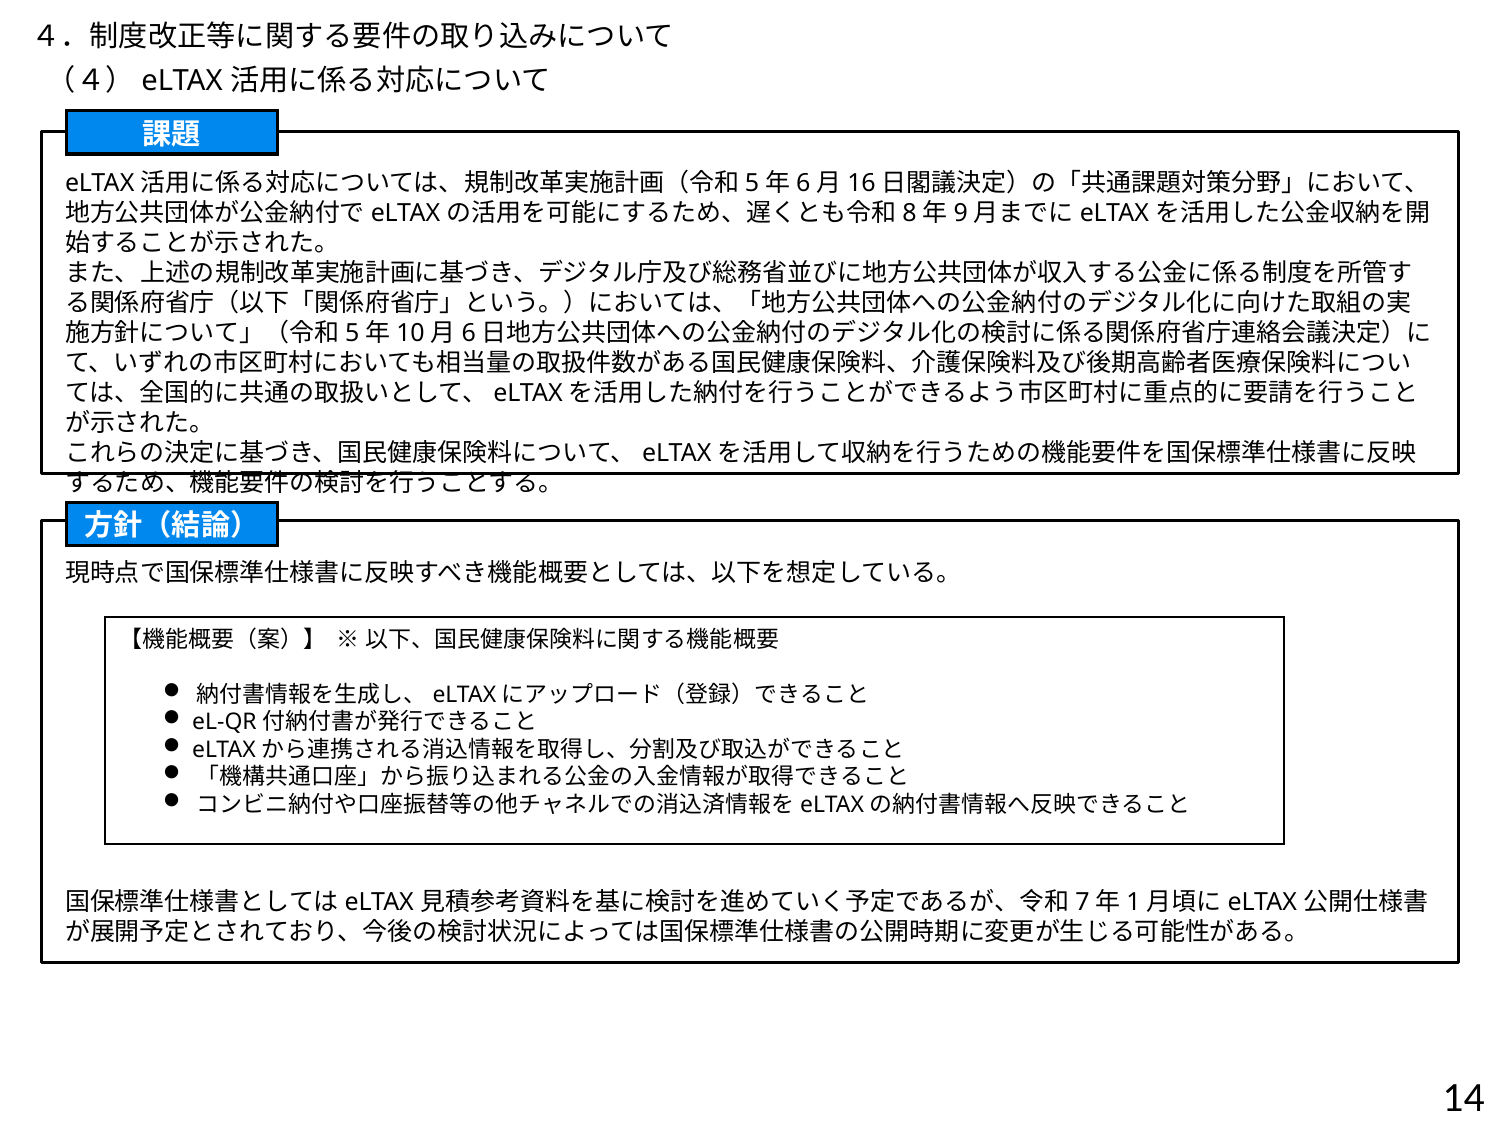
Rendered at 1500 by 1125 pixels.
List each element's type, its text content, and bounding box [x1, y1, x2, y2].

text_box 【機能概要（案）】 ※ 以下、国民健康保険料に関する機能概要 納付書情報を生成し、eLTAXにアップロード（登録）できること eL-QR付納付書が発行できること eLTAXから連携される消込情報を取得し、分割及び取込ができること 「機構共通口座」から振り込まれる公金の入金情報が取得できること コンビニ納付や口座振替等の他チャネルでの消込済情報をeLTAXの納付書情報へ反映できること [104, 616, 1285, 845]
text_box 課題 [65, 110, 278, 155]
text_box ４．制度改正等に関する要件の取り込みについて [16, 2, 1440, 49]
text_box eLTAX活用に係る対応については、規制改革実施計画（令和5年6月16日閣議決定）の「共通課題対策分野」において、地方公共団体が公金納付でeLTAXの活用を可能にするため、遅くとも令和8年9月までにeLTAXを活用した公金収納を開始することが示された。 また、上述の規制改革実施計画に基づき、デジタル庁及び総務省並びに地方公共団体が収入する公金に係る制度を所管する関係府省庁（以下「関係府省庁」という。）においては、「地方公共団体への公金納付のデジタル化に向けた取組の実施方針について」（令和5年10月6日地方公共団体への公金納付のデジタル化の検討に係る関係府省庁連絡会議決定）にて、いずれの市区町村においても相当量の取扱件数がある国民健康保険料、介護保険料及び後期高齢者医療保険料については、全国的に共通の取扱いとして、eLTAXを活用した納付を行うことができるよう市区町村に重点的に要請を行うことが示された。 これらの決定に基づき、国民健康保険料について、eLTAXを活用して収納を行うための機能要件を国保標準仕様書に反映するため、機能要件の検討を行うことする。 [41, 131, 1459, 474]
text_box 現時点で国保標準仕様書に反映すべき機能概要としては、以下を想定している。 国保標準仕様書としてはeLTAX見積参考資料を基に検討を進めていく予定であるが、令和7年1月頃にeLTAX公開仕様書が展開予定とされており、今後の検討状況によっては国保標準仕様書の公開時期に変更が生じる可能性がある。 [41, 520, 1459, 963]
slide_number 14 [1149, 1065, 1500, 1125]
text_box （４）eLTAX活用に係る対応について [32, 54, 1456, 104]
text_box 方針（結論） [65, 502, 278, 546]
